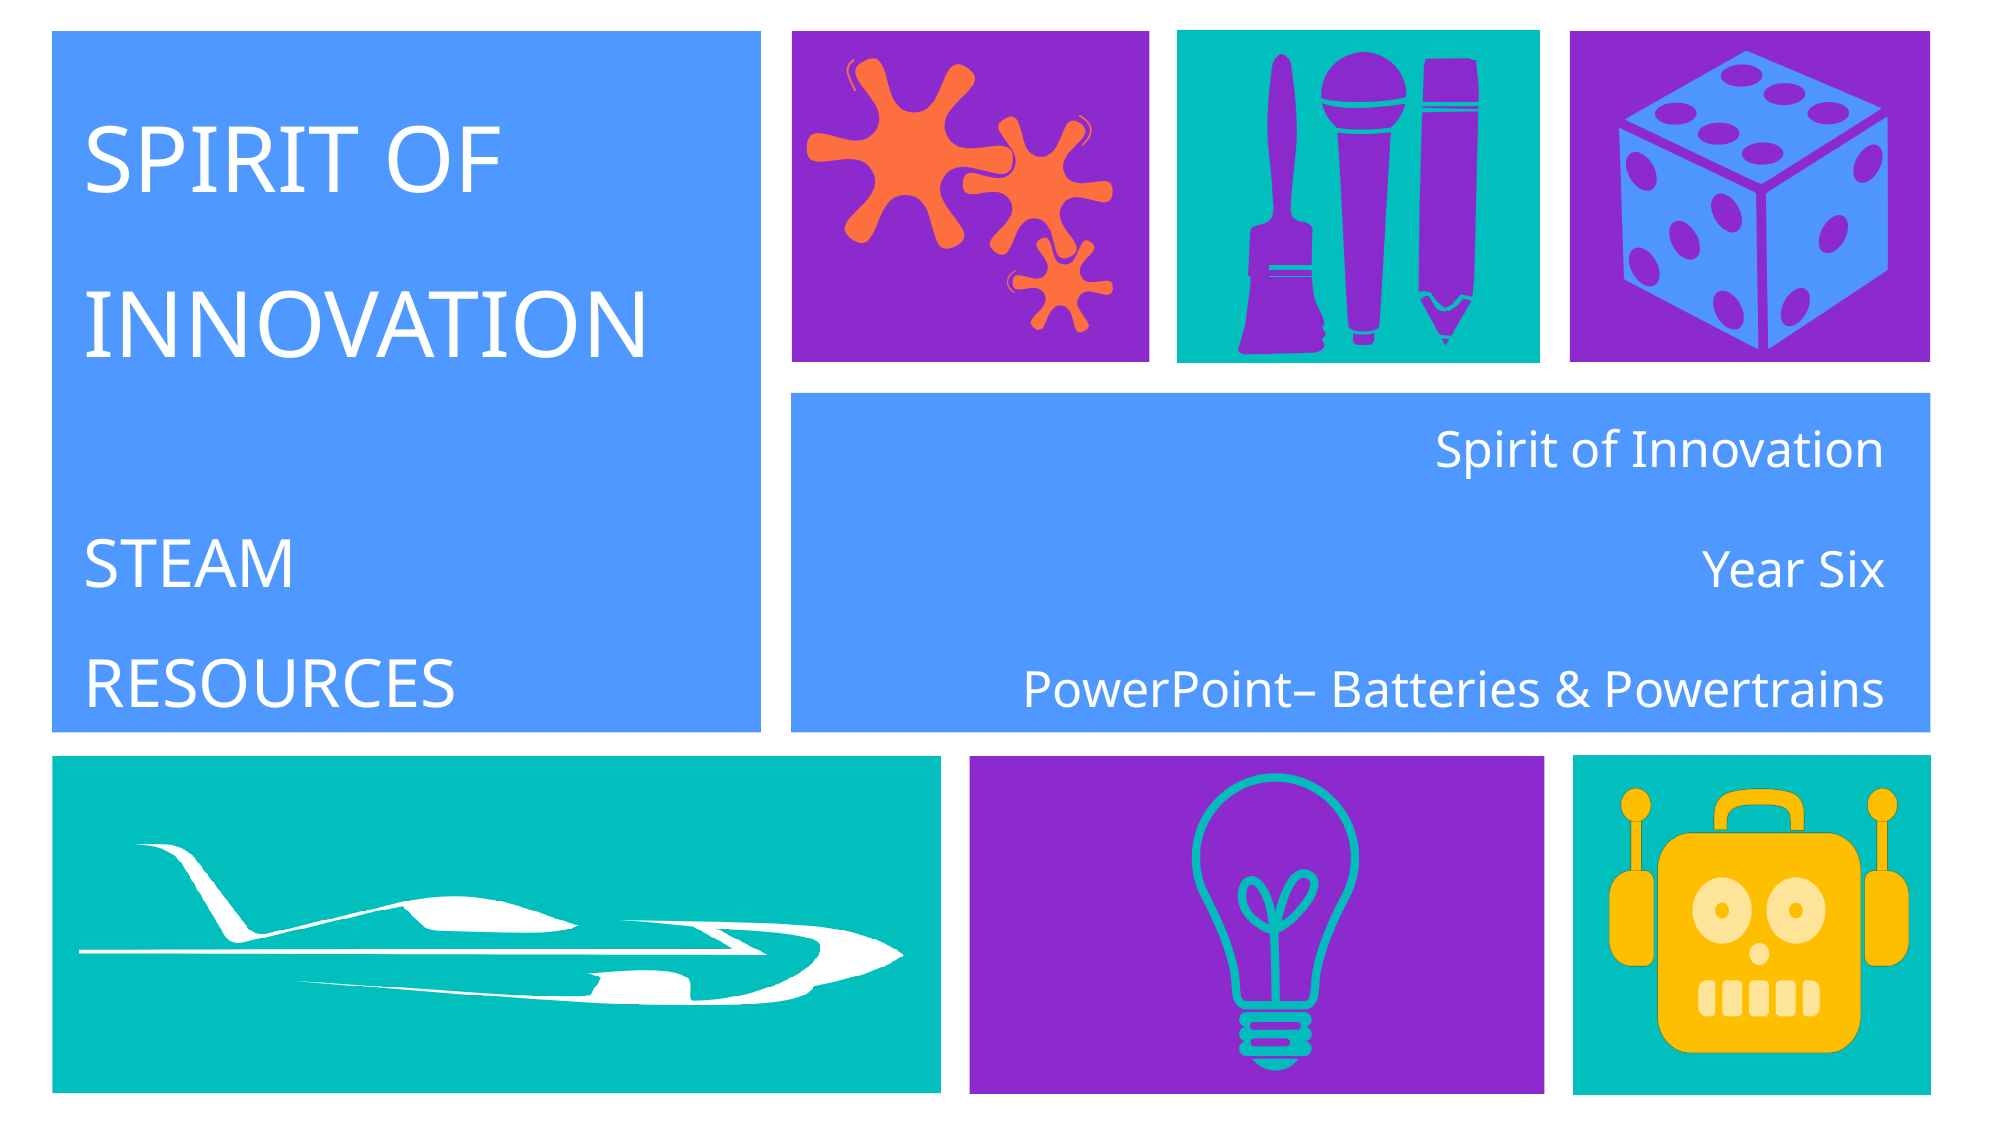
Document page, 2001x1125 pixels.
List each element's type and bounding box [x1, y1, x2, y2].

text_box [52, 30, 1931, 1094]
